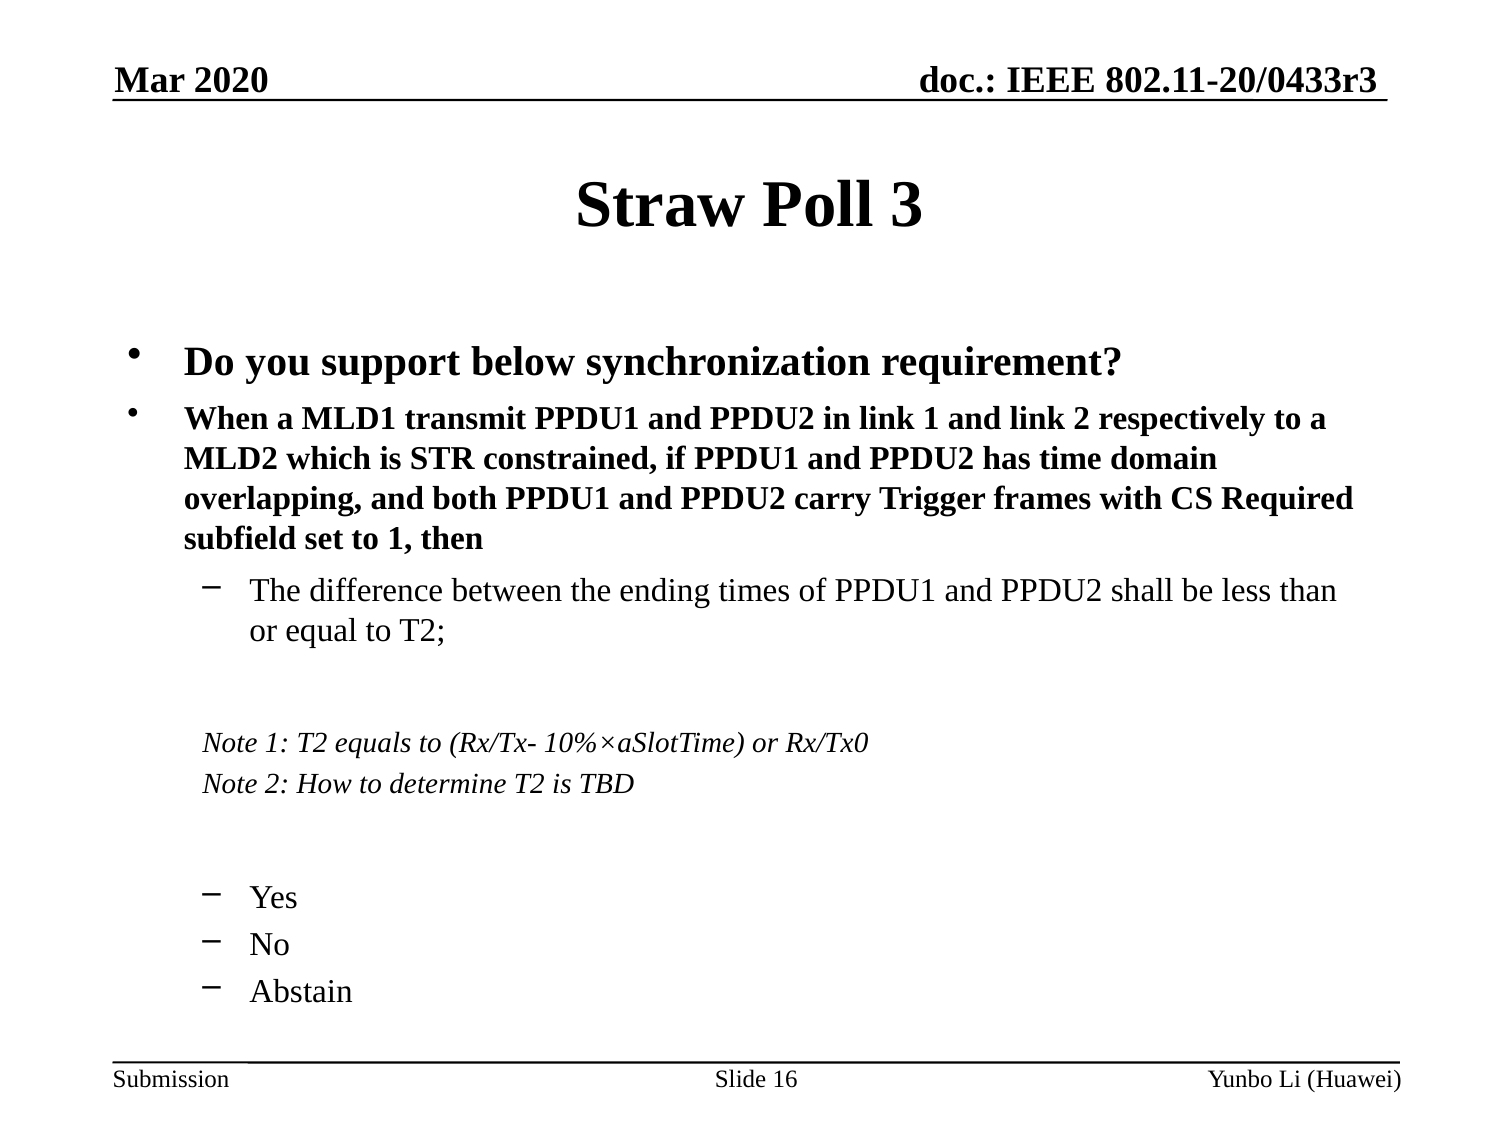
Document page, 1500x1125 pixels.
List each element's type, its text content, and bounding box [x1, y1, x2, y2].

list Do you support below synchronization requirement? When a MLD1 transmit PPDU1 and PPDU2 in link 1 and link 2 respectively to a MLD2 which is STR constrained, if PPDU1 and PPDU2 has time domain overlapping, and both PPDU1 and PPDU2 carry Trigger frames with CS Required subfield set to 1, then The difference between the ending times of PPDU1 and PPDU2 shall be less than or equal to T2; Note 1: T2 equals to (Rx/Tx- 10%×aSlotTime) or Rx/Tx0 Note 2: How to determine T2 is TBD Yes No Abstain [112, 326, 1388, 1002]
title Straw Poll 3 [112, 112, 1388, 288]
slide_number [114, 54, 271, 101]
footer Yunbo Li (Huawei) [1204, 1061, 1402, 1093]
slide_number Slide 16 [712, 1061, 800, 1093]
